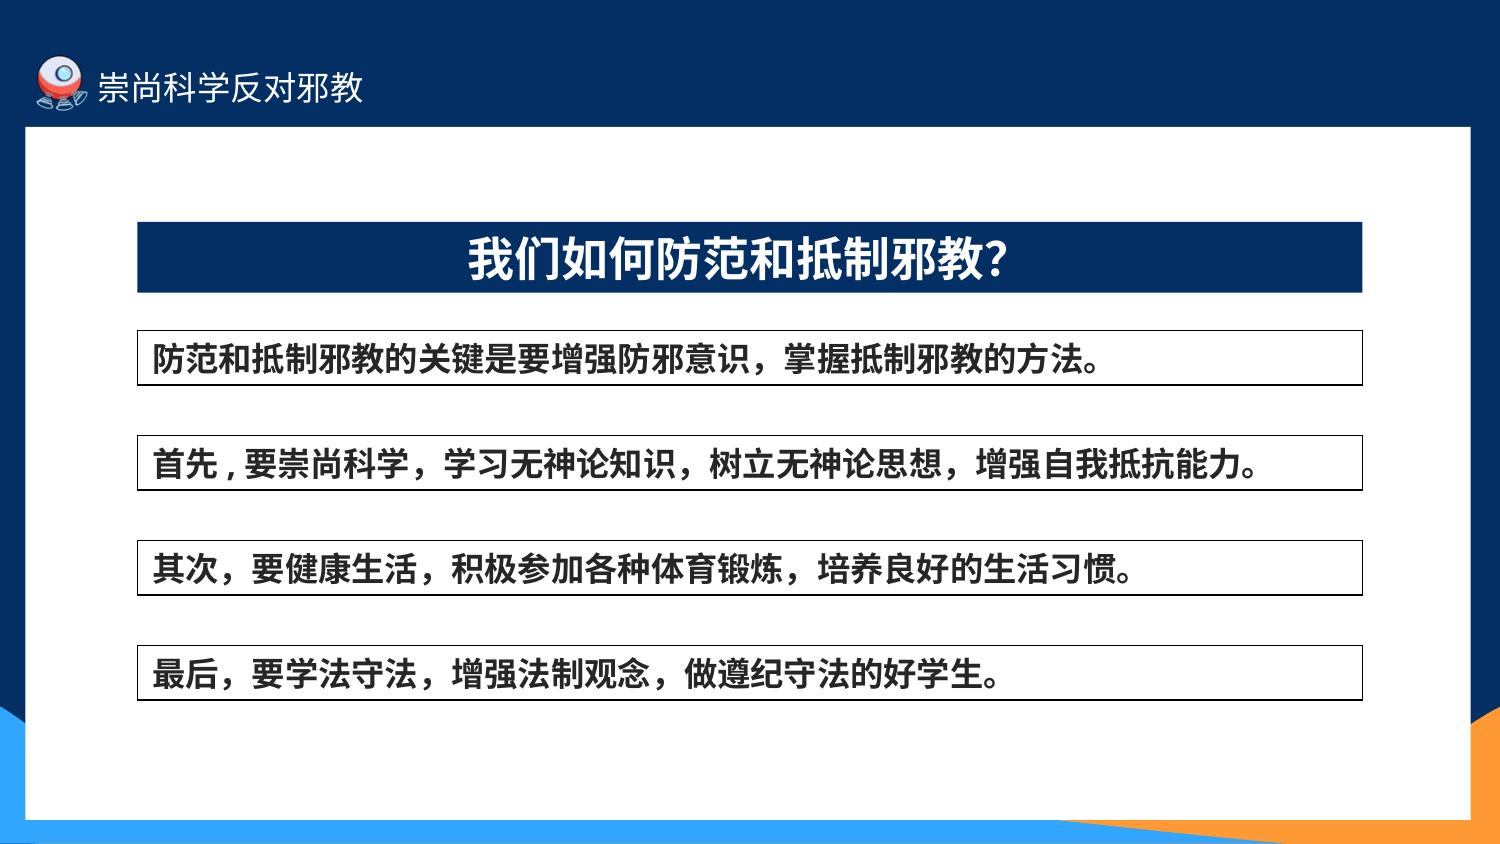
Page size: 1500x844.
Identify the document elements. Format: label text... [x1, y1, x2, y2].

text_box 防范和抵制邪教的关键是要增强防邪意识，掌握抵制邪教的方法。 [137, 330, 1363, 386]
text_box 最后，要学法守法，增强法制观念，做遵纪守法的好学生。 [137, 645, 1363, 701]
text_box 我们如何防范和抵制邪教？ [137, 221, 1363, 293]
picture [8, 42, 117, 119]
text_box 首先,要崇尚科学，学习无神论知识，树立无神论思想，增强自我抵抗能力。 [137, 435, 1363, 491]
text_box 其次，要健康生活，积极参加各种体育锻炼，培养良好的生活习惯。 [137, 540, 1363, 596]
